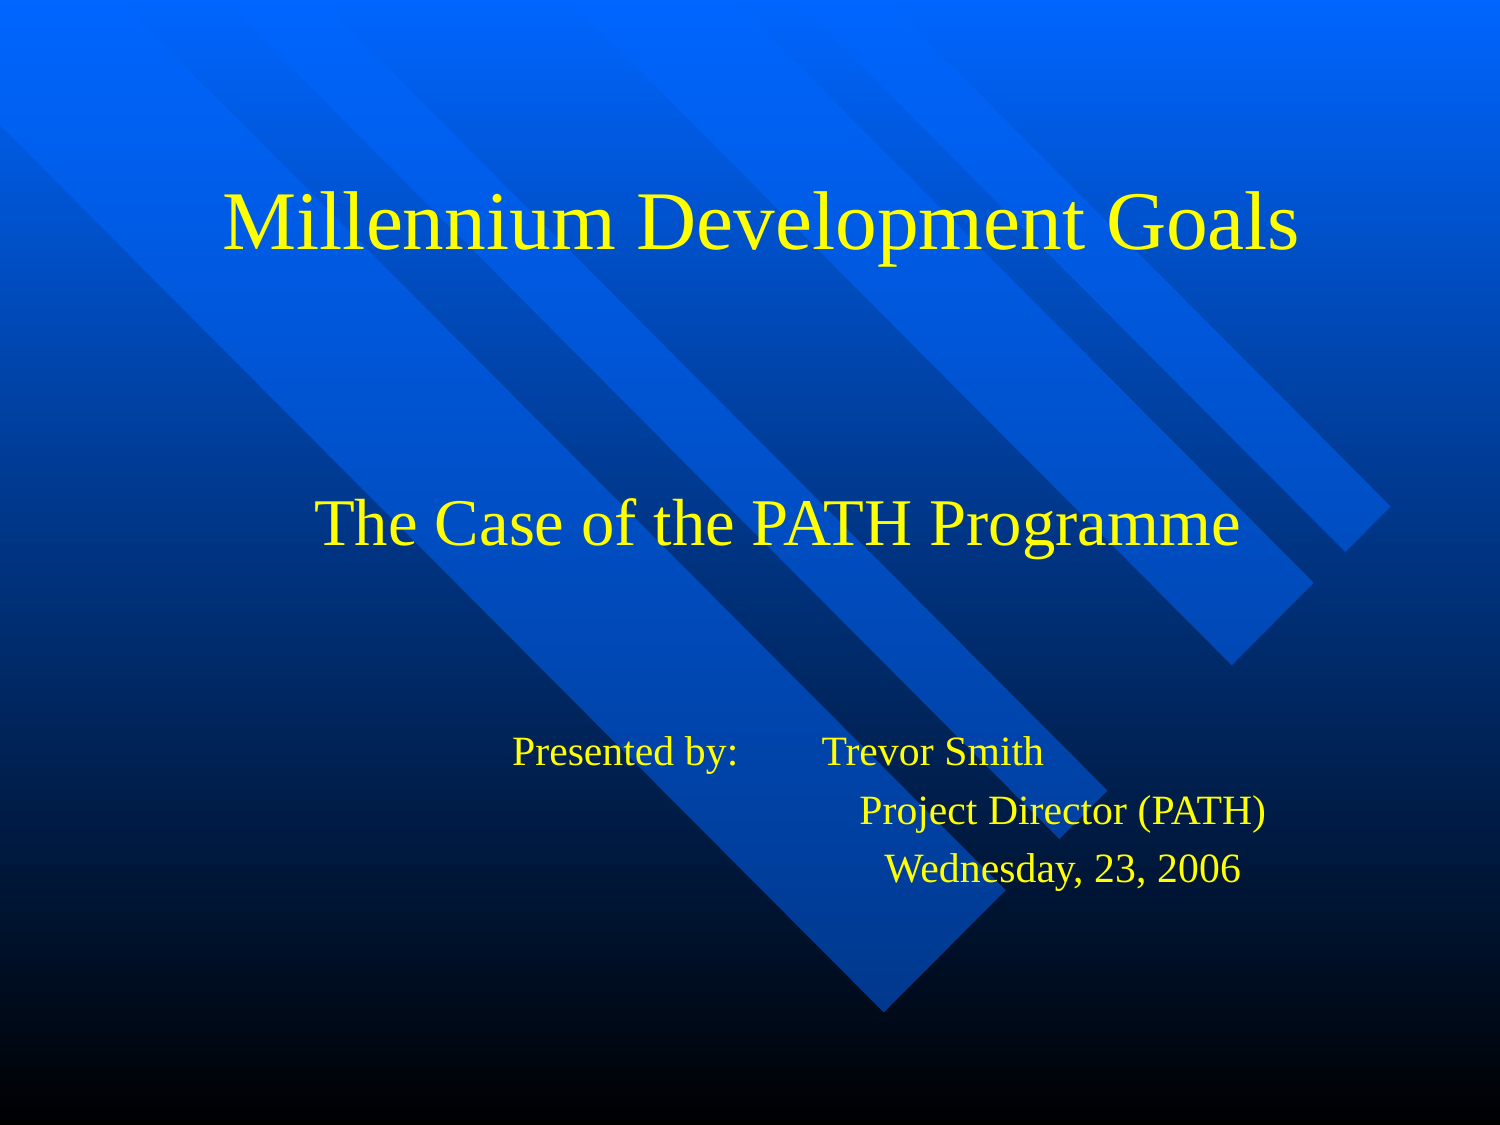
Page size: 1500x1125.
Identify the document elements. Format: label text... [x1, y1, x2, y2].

title Millennium Development Goals [174, 99, 1350, 332]
list The Case of the PATH Programme Presented by: Trevor Smith Project Director (PATH) Wednesday, 23, 2006 [149, 411, 1408, 951]
